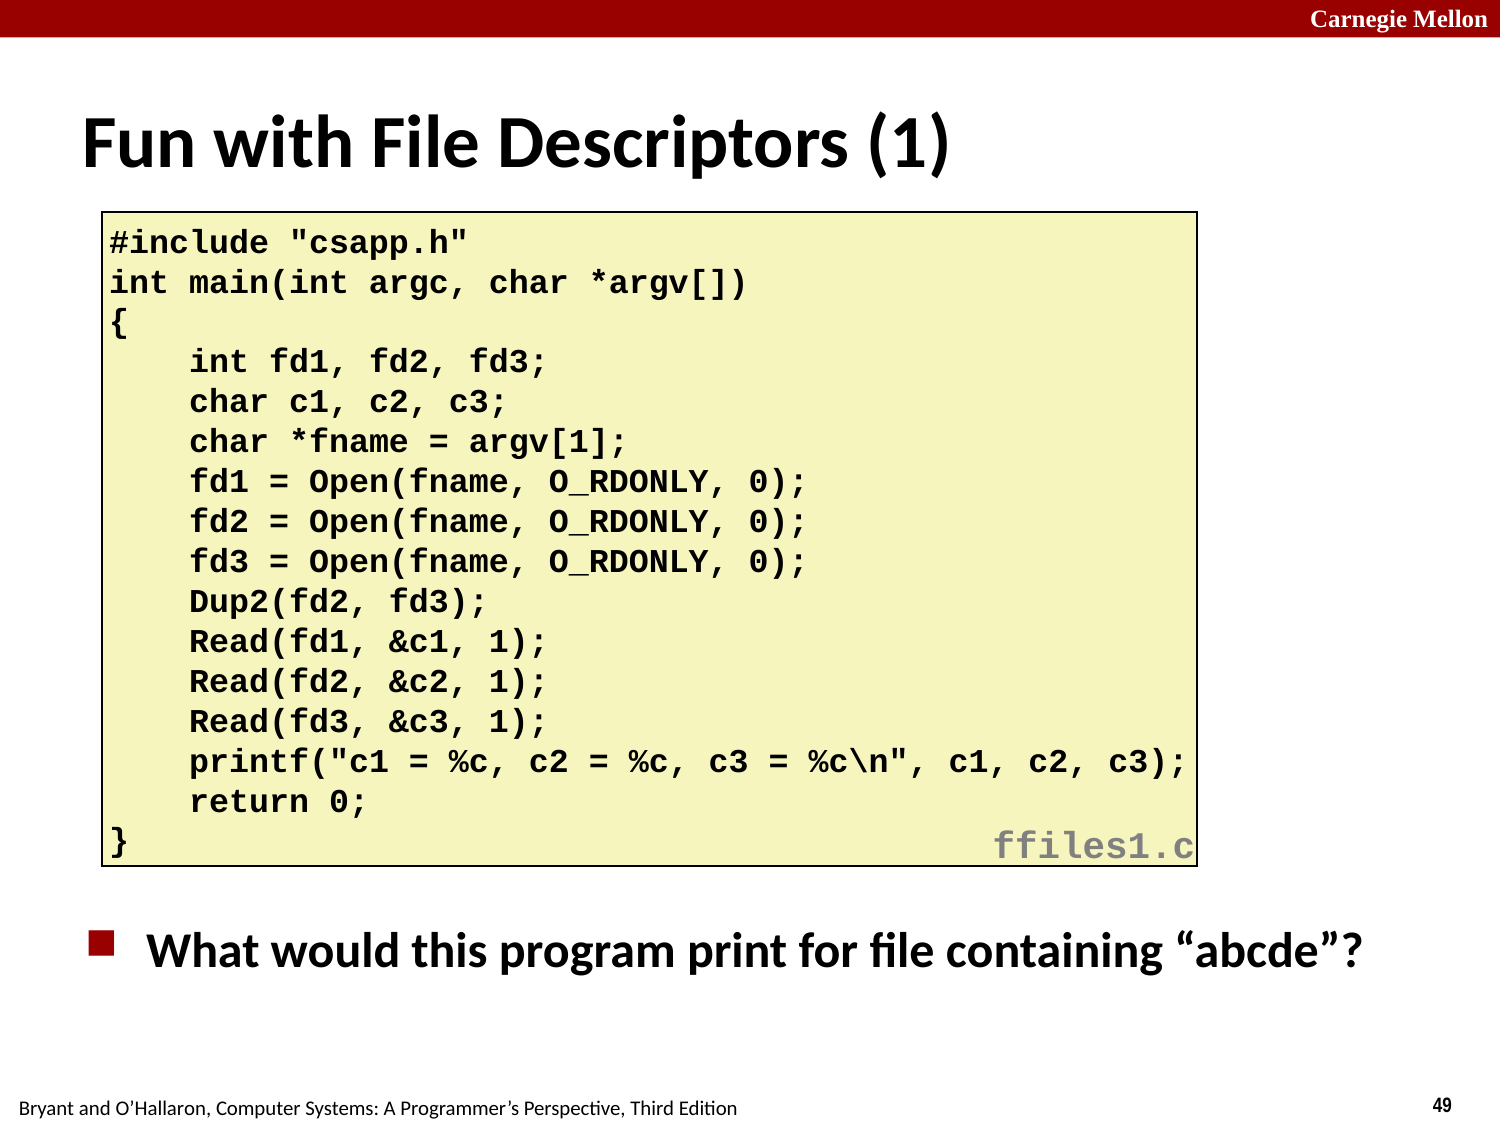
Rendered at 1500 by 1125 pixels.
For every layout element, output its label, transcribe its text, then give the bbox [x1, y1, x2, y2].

title Fun with File Descriptors (1) [66, 74, 1313, 201]
list What would this program print for file containing “abcde”? [74, 909, 1438, 998]
text_box ffiles1.c [977, 813, 1210, 873]
text_box #include "csapp.h" int main(int argc, char *argv[]) { int fd1, fd2, fd3; char c1, c2, c3; char *fname = argv[1]; fd1 = Open(fname, O_RDONLY, 0); fd2 = Open(fname, O_RDONLY, 0); fd3 = Open(fname, O_RDONLY, 0); Dup2(fd2, fd3); Read(fd1, &c1, 1); Read(fd2, &c2, 1); Read(fd3, &c3, 1); printf("c1 = %c, c2 = %c, c3 = %c\n", c1, c2, c3); return 0; } [101, 212, 1197, 866]
